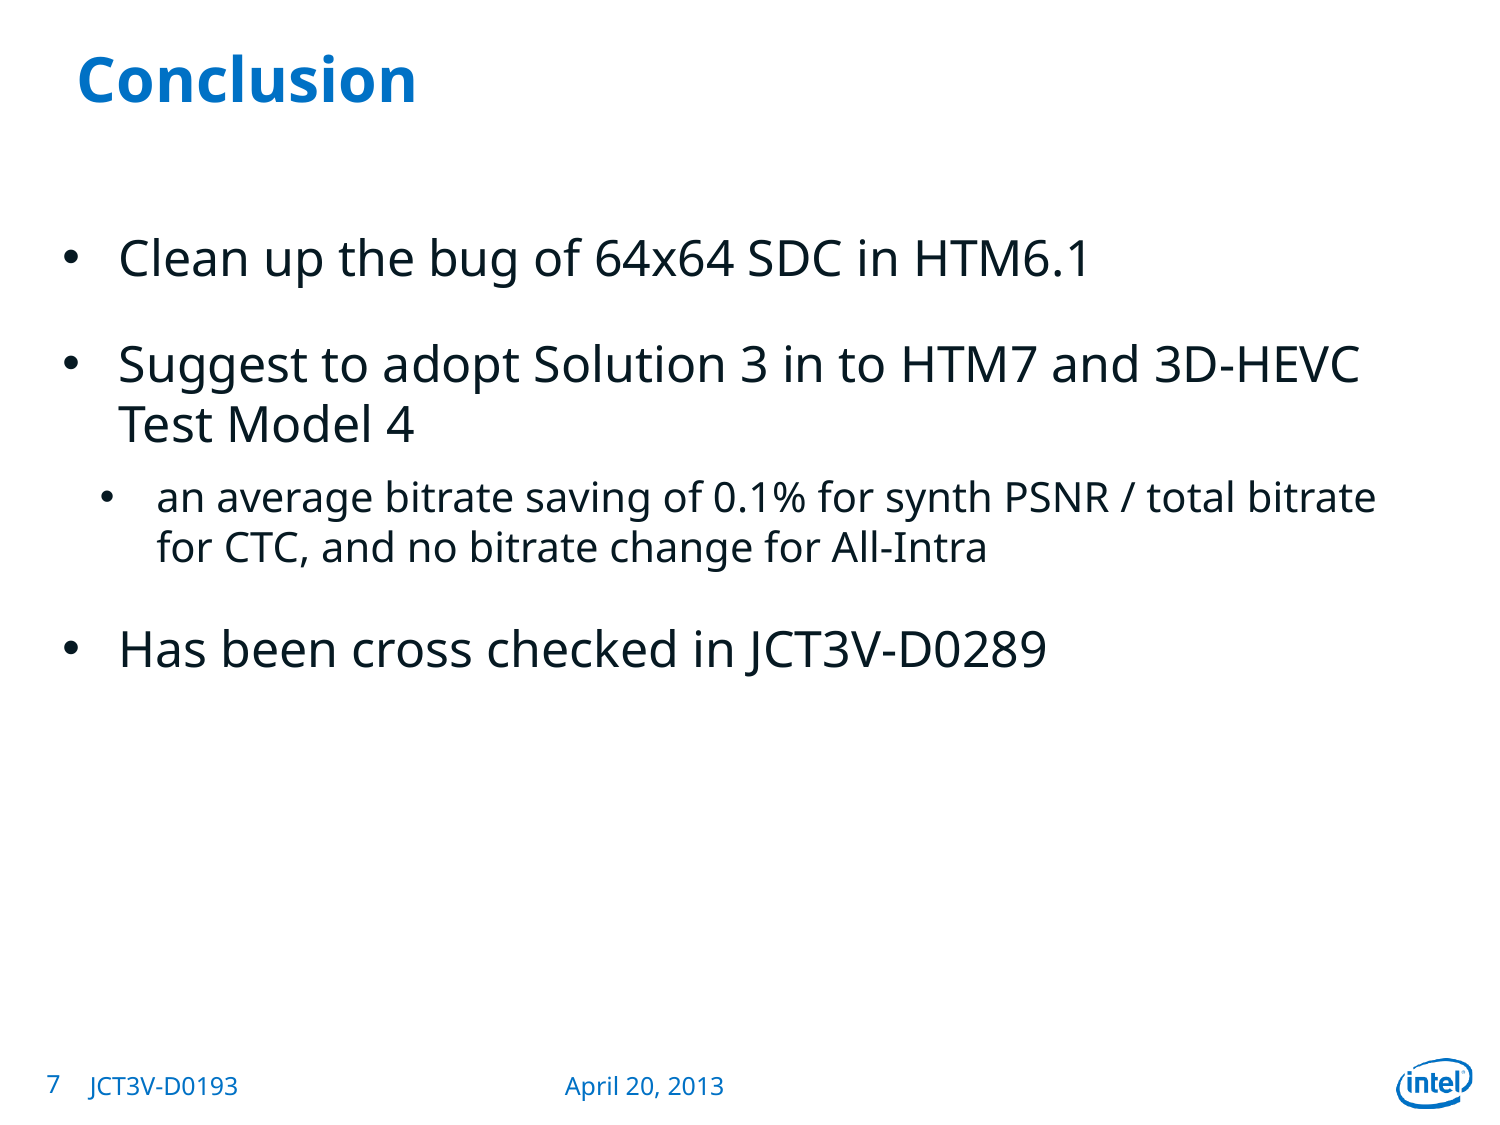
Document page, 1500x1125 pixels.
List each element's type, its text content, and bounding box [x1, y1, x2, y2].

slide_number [549, 1062, 844, 1109]
footer JCT3V-D0193 [75, 1062, 549, 1109]
slide_number 7 [0, 1062, 75, 1109]
picture [1425, 1058, 1473, 1109]
title Conclusion [76, 52, 1427, 204]
list Clean up the bug of 64x64 SDC in HTM6.1 Suggest to adopt Solution 3 in to HTM7 and 3D-HEVC Test Model 4 an average bitrate saving of 0.1% for synth PSNR / total bitrate for CTC, and no bitrate change for All-Intra Has been cross checked in JCT3V-D0289 [62, 226, 1425, 1125]
